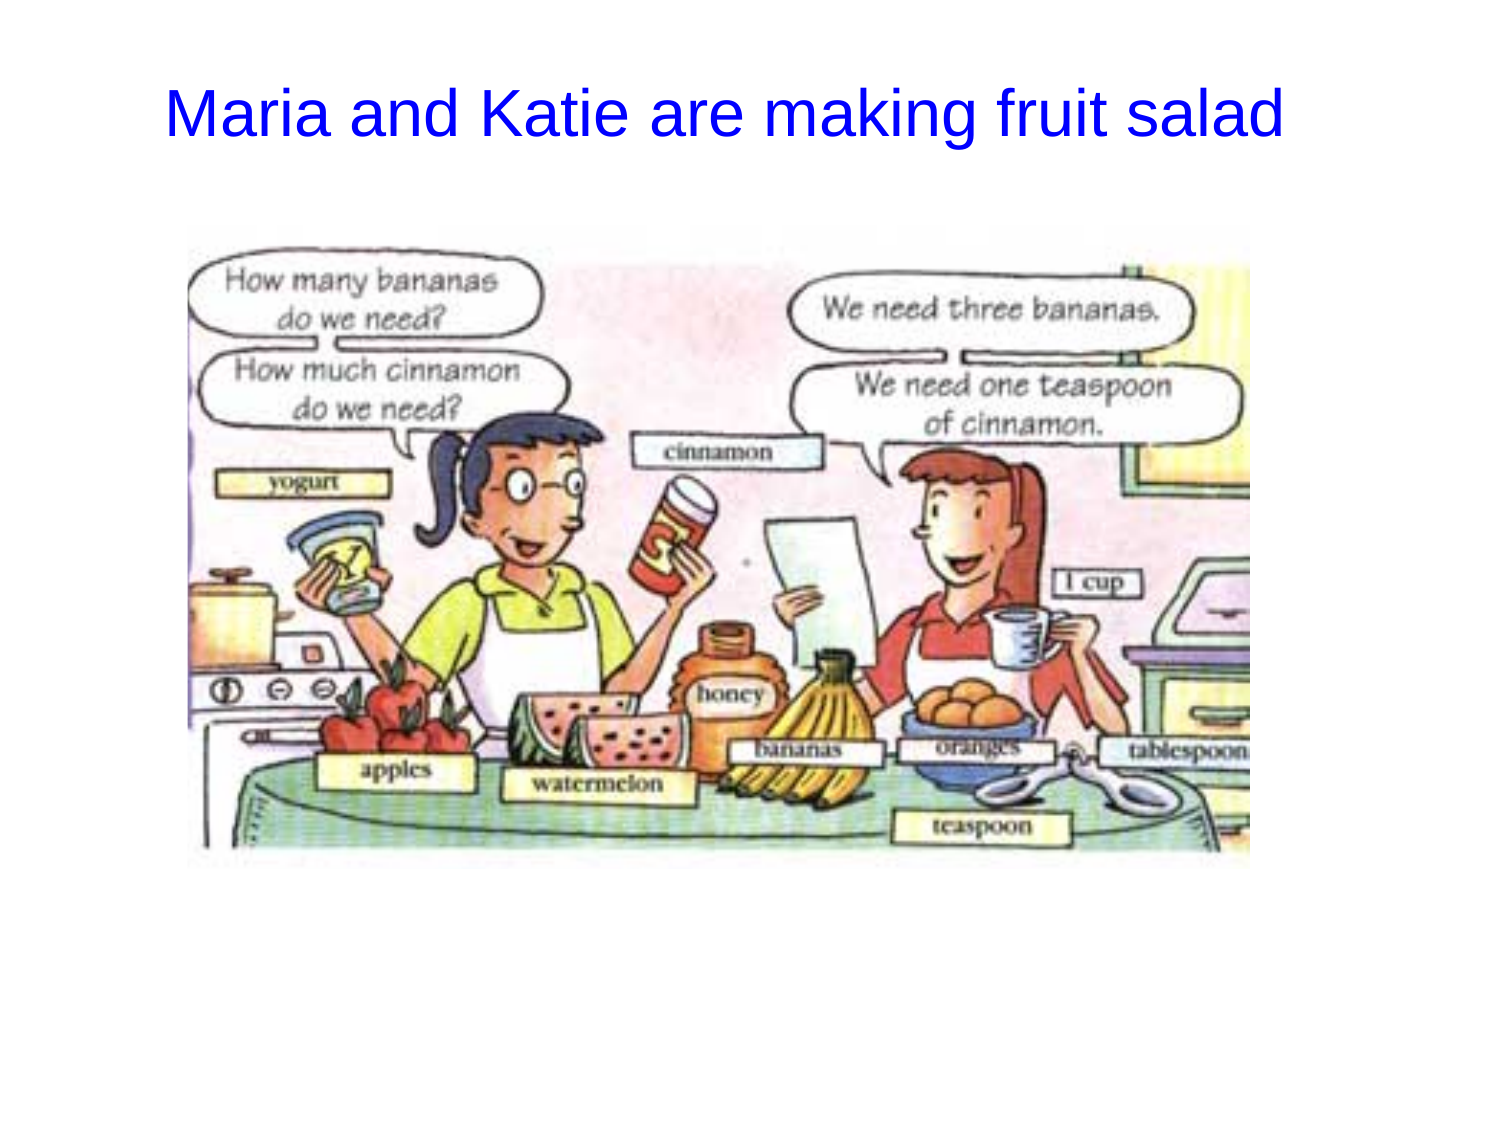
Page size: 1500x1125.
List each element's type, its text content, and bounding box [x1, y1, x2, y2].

picture [187, 224, 1251, 869]
text_box Maria and Katie are making fruit salad [149, 62, 1338, 158]
